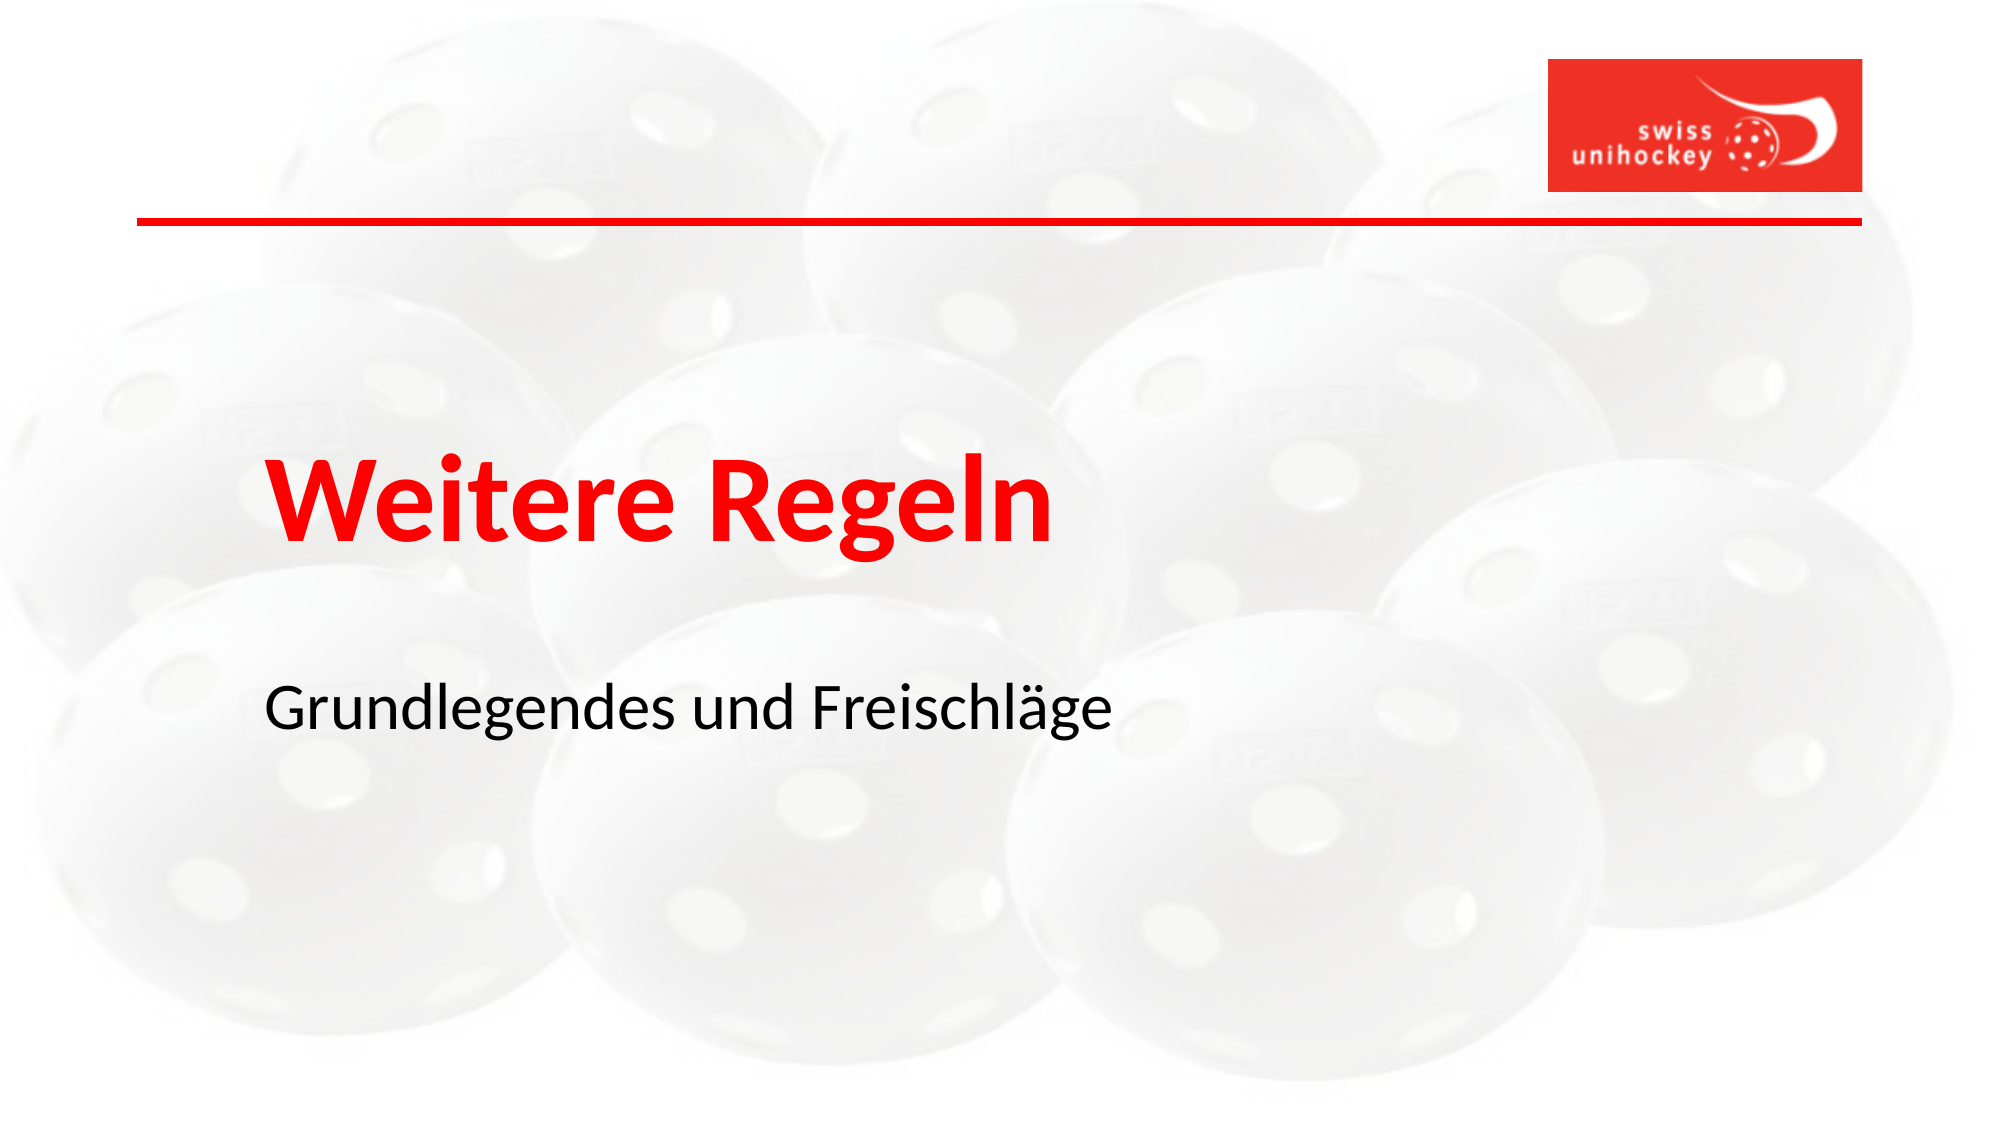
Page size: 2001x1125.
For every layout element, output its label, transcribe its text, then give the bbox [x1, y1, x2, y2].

title Weitere Regeln [249, 184, 1750, 576]
subtitle Grundlegendes und Freischläge [247, 661, 1753, 939]
picture [1548, 59, 1863, 192]
